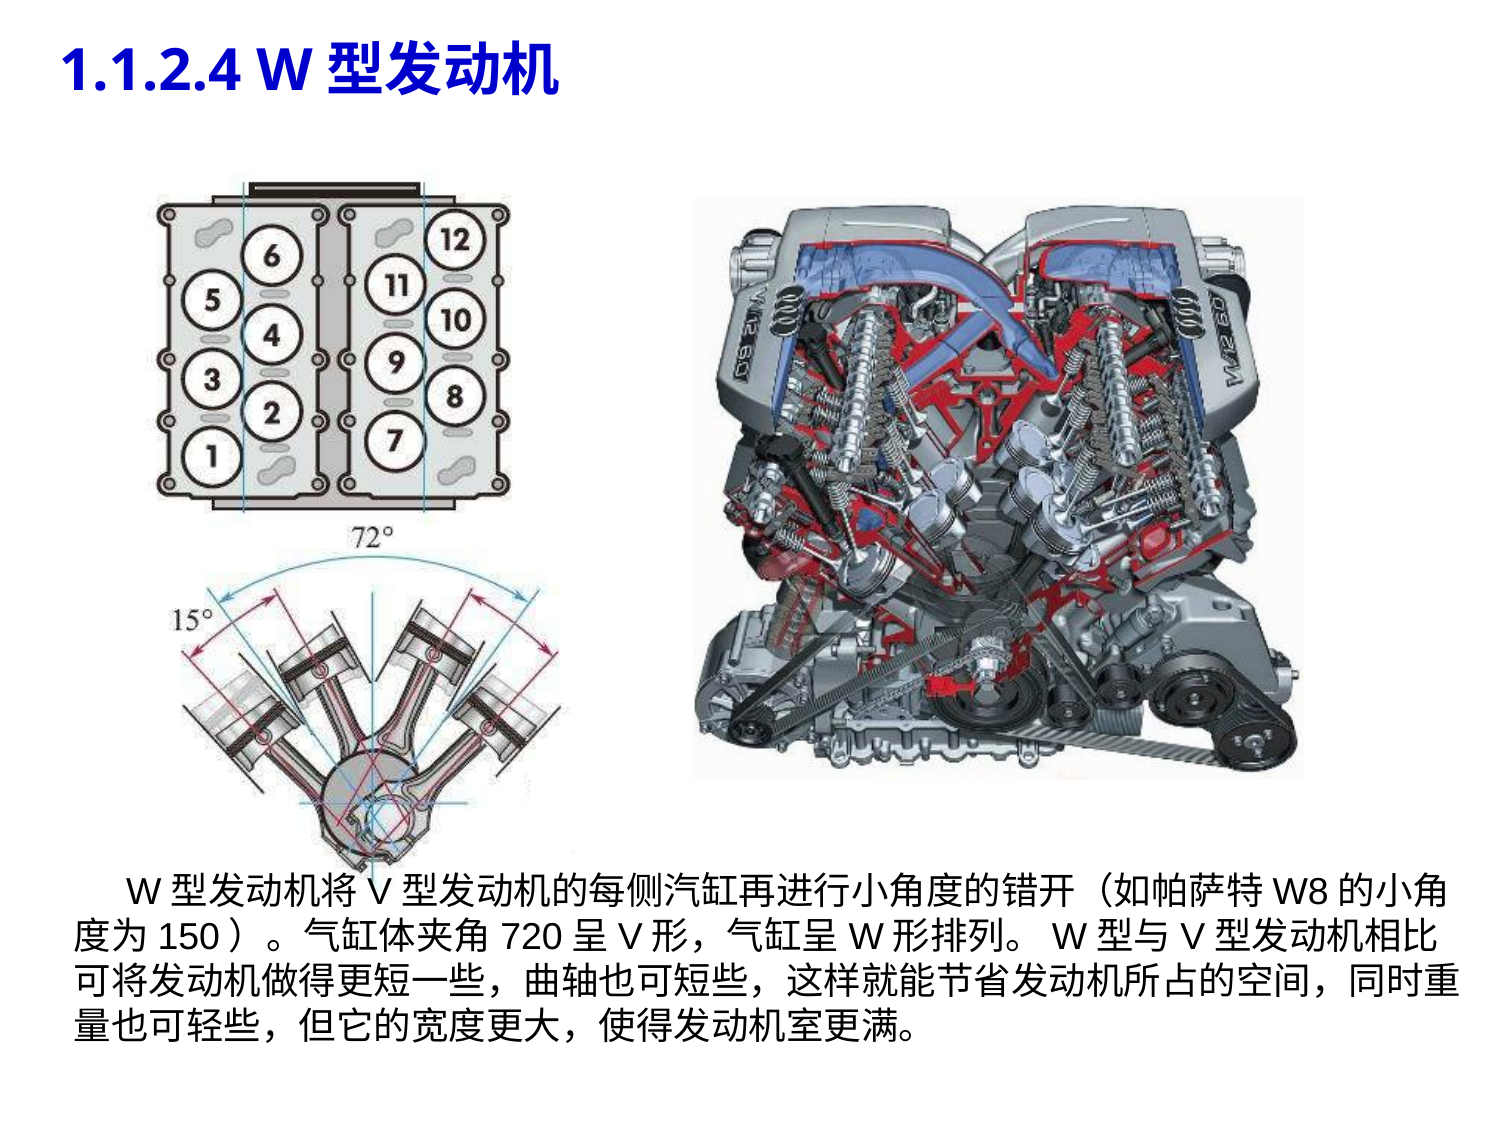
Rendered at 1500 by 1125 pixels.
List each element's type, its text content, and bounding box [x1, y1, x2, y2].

text_box W型发动机将V型发动机的每侧汽缸再进行小角度的错开（如帕萨特W8的小角度为150）。气缸体夹角720呈V形，气缸呈W形排列。W型与V型发动机相比可将发动机做得更短一些，曲轴也可短些，这样就能节省发动机所占的空间，同时重量也可轻些，但它的宽度更大，使得发动机室更满。 [58, 859, 1478, 1055]
picture [692, 198, 1304, 781]
text_box 1.1.2.4 W型发动机 [58, 37, 946, 104]
picture [140, 168, 576, 892]
